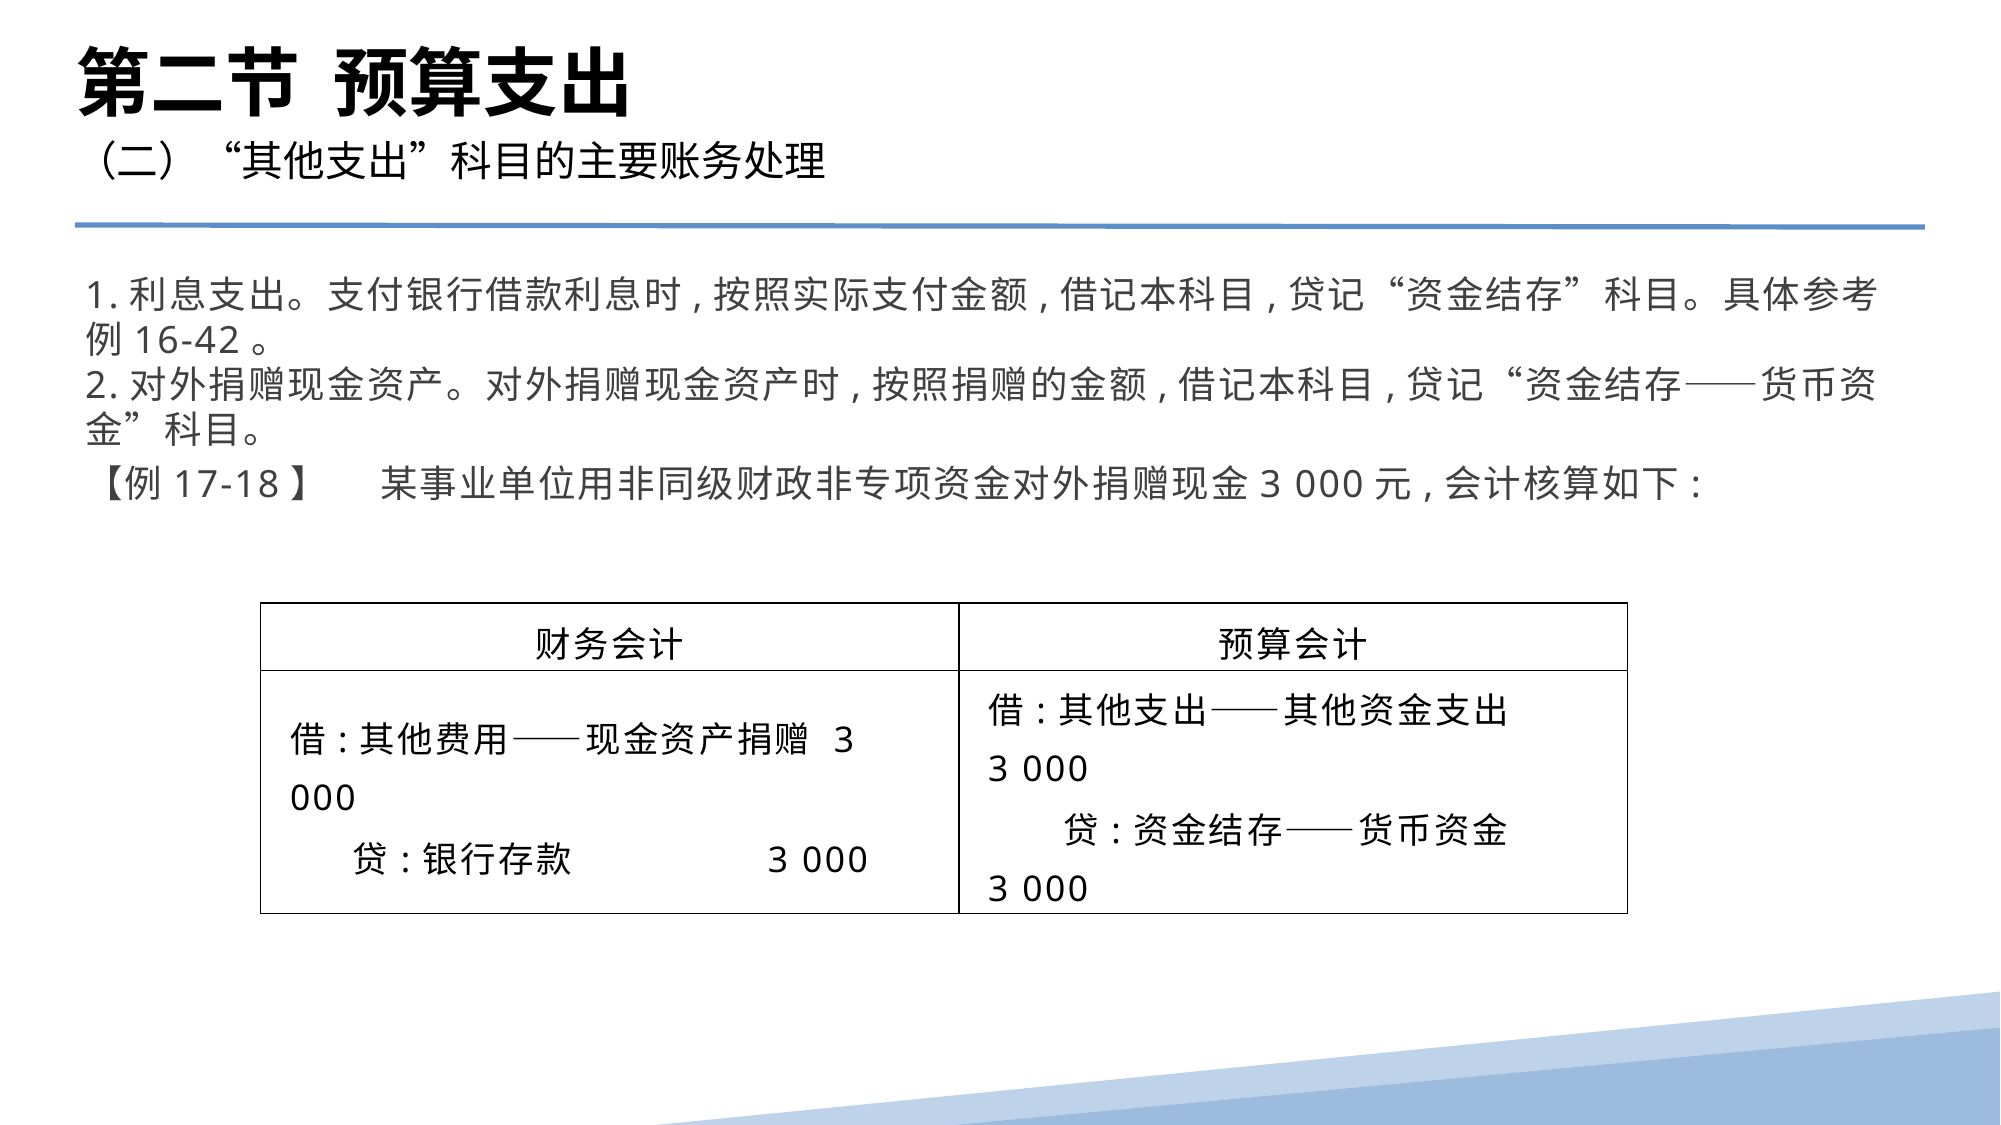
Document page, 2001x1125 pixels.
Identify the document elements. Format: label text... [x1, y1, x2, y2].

table_cell 借:其他支出——其他资金支出 3 000 贷:资金结存——货币资金 3 000 [960, 671, 1627, 913]
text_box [656, 991, 2000, 1125]
table_cell 借:其他费用——现金资产捐赠 3 000 贷:银行存款 3 000 [261, 671, 958, 913]
text_box 1.利息支出。支付银行借款利息时,按照实际支付金额,借记本科目,贷记“资金结存”科目。具体参考例16-42。 2.对外捐赠现金资产。对外捐赠现金资产时,按照捐赠的金额,借记本科目,贷记“资金结存——货币资金”科目。 【例17-18】 某事业单位用非同级财政非专项资金对外捐赠现金3 000元,会计核算如下: [74, 228, 1910, 563]
table_header 财务会计 [261, 604, 958, 670]
table_header 预算会计 [960, 604, 1627, 670]
text_box （二）“其他支出”科目的主要账务处理 [75, 124, 1925, 200]
text_box 1.利息支出。支付银行借款利息时,按照实际支付金额,借记本科目,贷记“资金结存”科目。具体参考例16-42。 2.对外捐赠现金资产。对外捐赠现金资产时,按照捐赠的金额,借记本科目,贷记“资金结存——货币资金”科目。 【例17-18】 某事业单位用非同级财政非专项资金对外捐赠现金3 000元,会计核算如下: [74, 213, 1910, 224]
text_box 第二节 预算支出 [75, 24, 1925, 124]
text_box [74, 224, 1925, 228]
